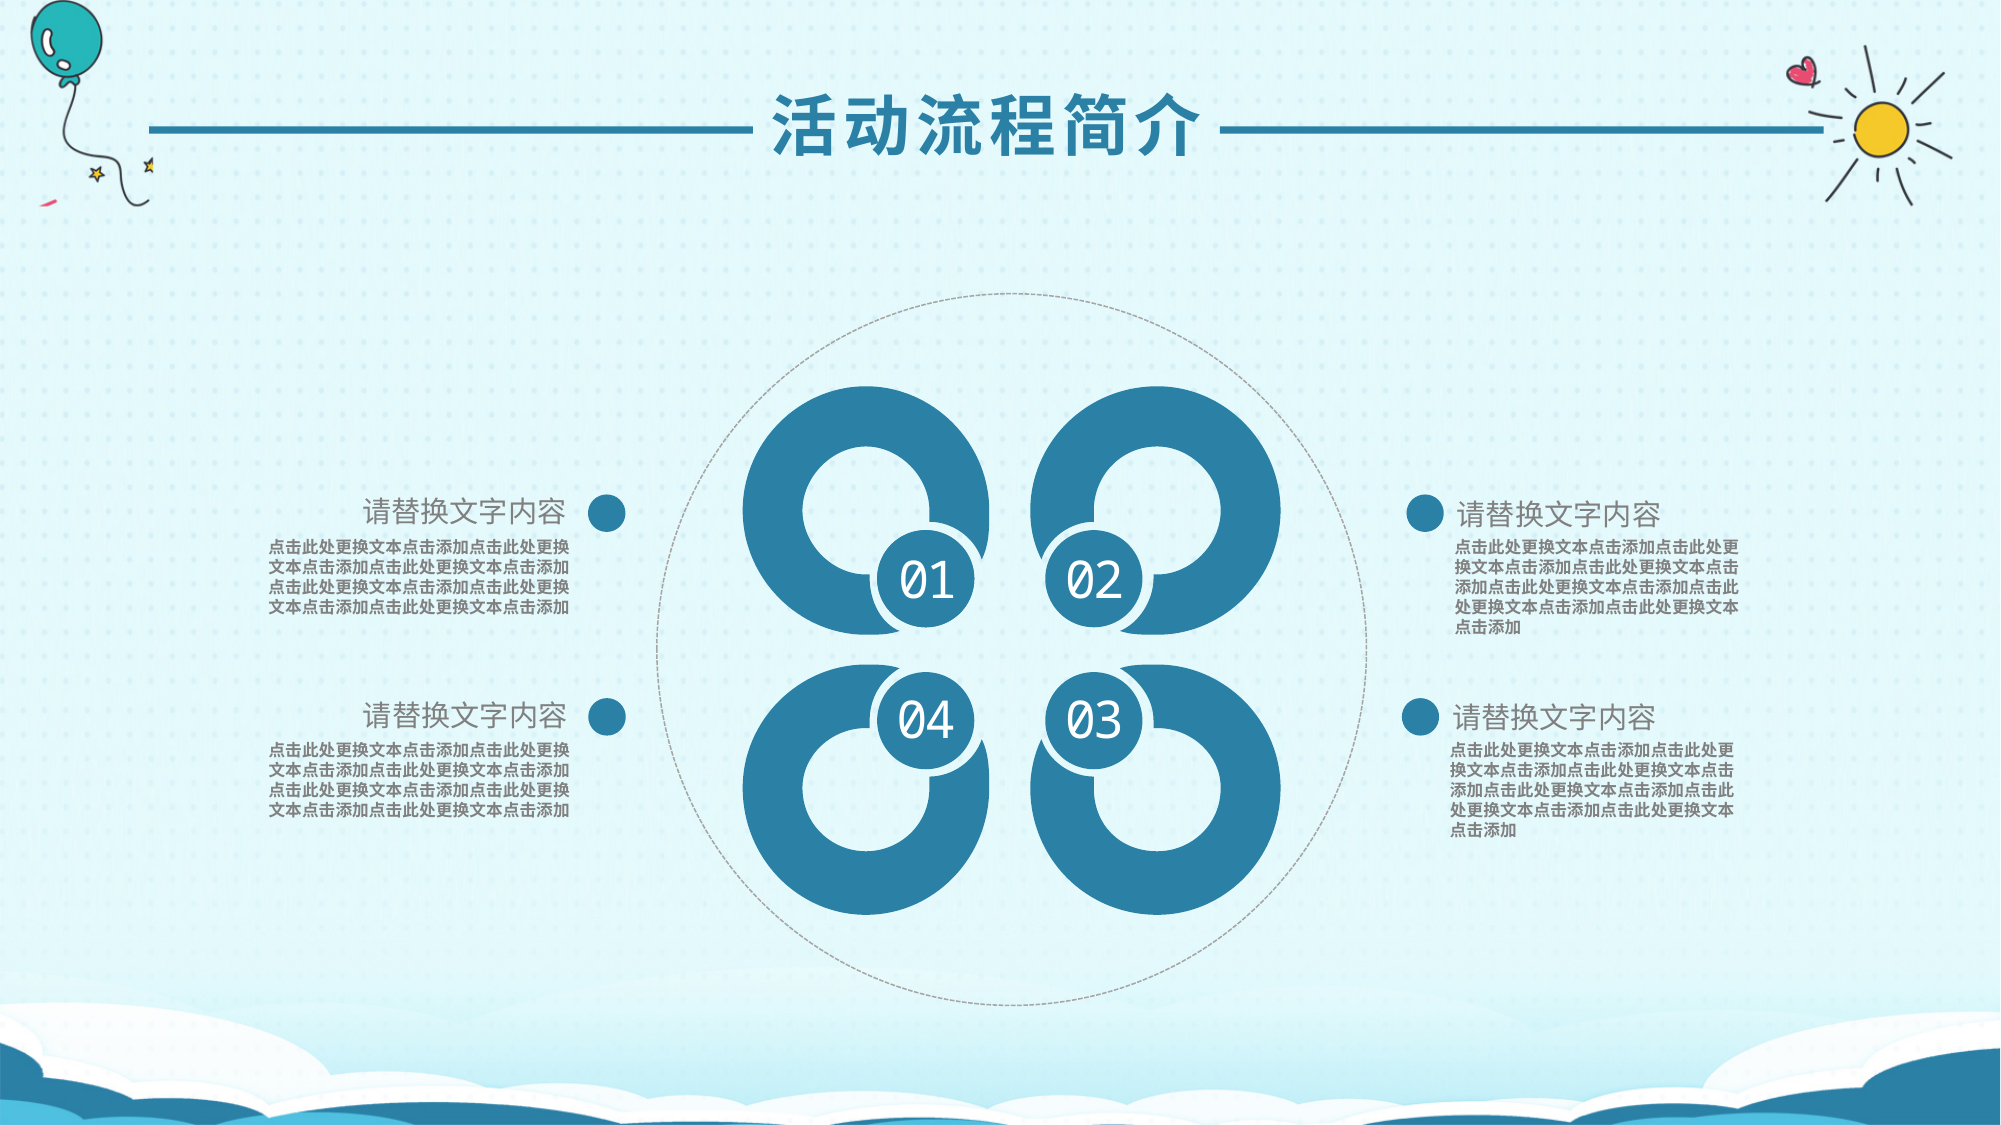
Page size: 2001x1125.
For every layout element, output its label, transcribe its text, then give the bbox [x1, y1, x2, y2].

text_box 请替换文字内容 [341, 487, 571, 528]
text_box 点击此处更换文本点击添加点击此处更换文本点击添加点击此处更换文本点击添加点击此处更换文本点击添加点击此处更换文本点击添加点击此处更换文本点击添加 [268, 740, 571, 831]
text_box 点击此处更换文本点击添加点击此处更换文本点击添加点击此处更换文本点击添加点击此处更换文本点击添加点击此处更换文本点击添加点击此处更换文本点击添加 [1454, 536, 1749, 627]
text_box [1406, 494, 1444, 532]
text_box 请替换文字内容 [342, 691, 572, 731]
text_box 请替换文字内容 [1453, 487, 1688, 532]
text_box [588, 698, 626, 736]
text_box 请替换文字内容 [1448, 691, 1684, 736]
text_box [149, 83, 1824, 165]
picture [0, 0, 2001, 1125]
text_box 点击此处更换文本点击添加点击此处更换文本点击添加点击此处更换文本点击添加点击此处更换文本点击添加点击此处更换文本点击添加点击此处更换文本点击添加 [267, 536, 570, 627]
text_box 点击此处更换文本点击添加点击此处更换文本点击添加点击此处更换文本点击添加点击此处更换文本点击添加点击此处更换文本点击添加点击此处更换文本点击添加 [1449, 740, 1744, 831]
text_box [656, 293, 1367, 1006]
text_box [1401, 698, 1440, 736]
text_box [587, 494, 626, 532]
